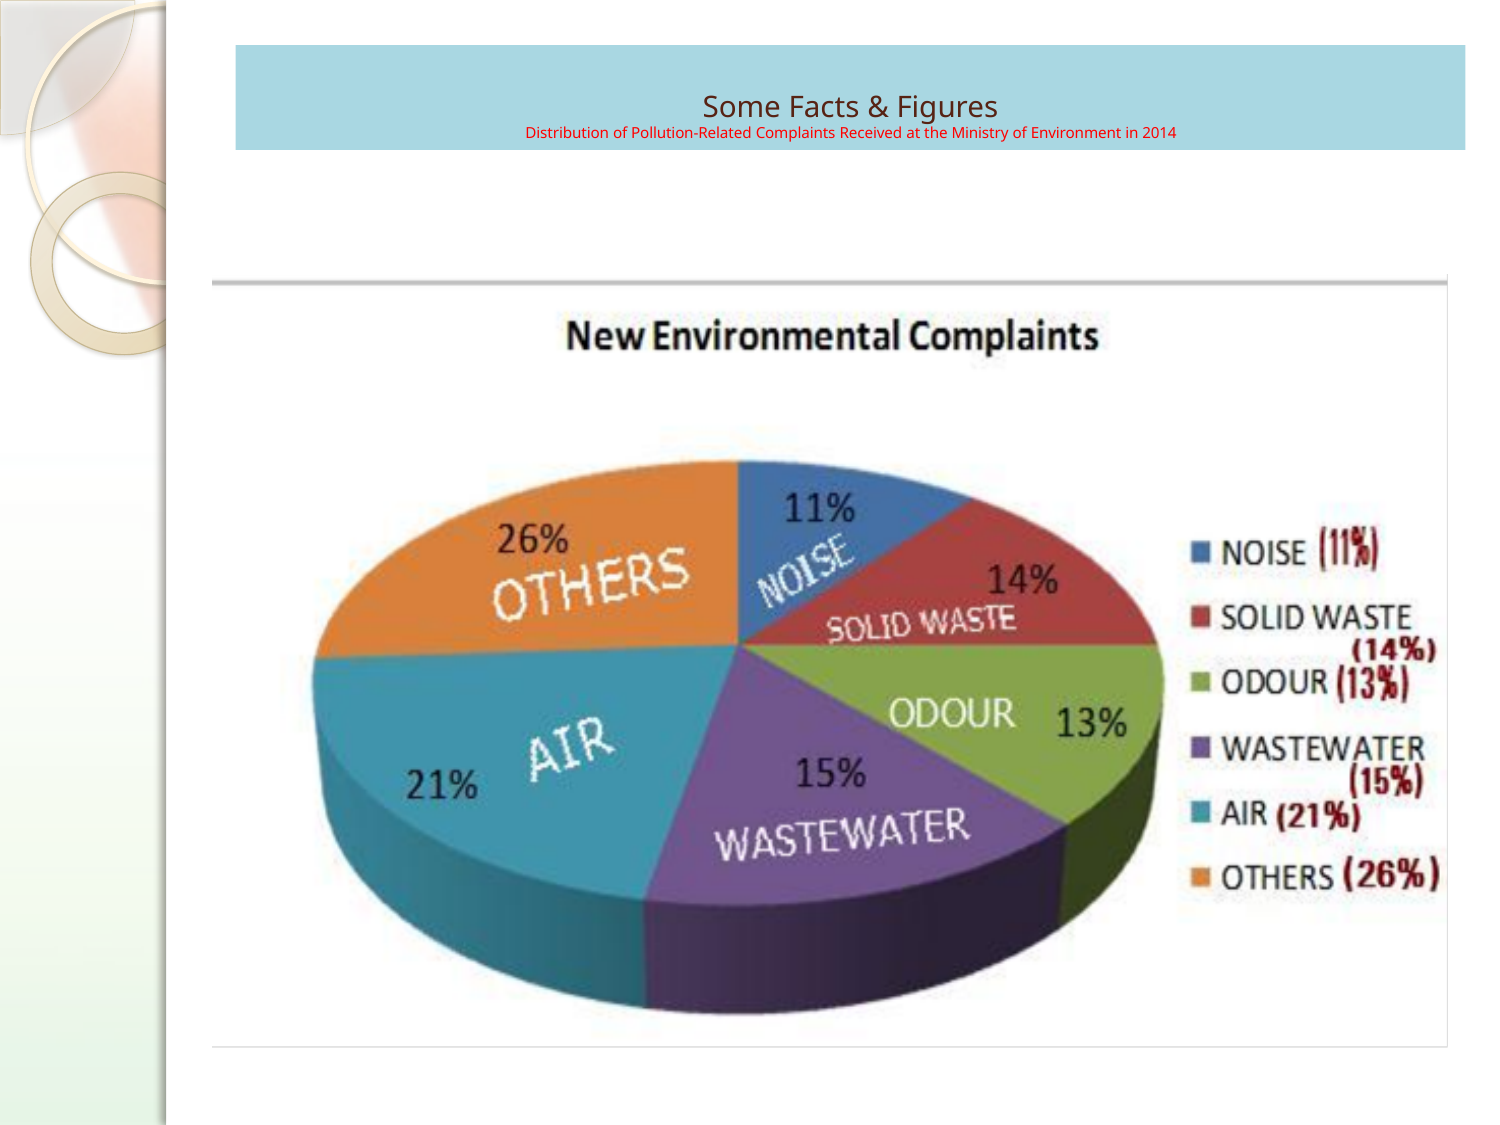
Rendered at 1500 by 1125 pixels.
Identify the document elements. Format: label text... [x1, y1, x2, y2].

title Some Facts & Figures Distribution of Pollution-Related Complaints Received at the Ministry of Environment in 2014 [235, 45, 1466, 150]
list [212, 274, 1451, 1051]
